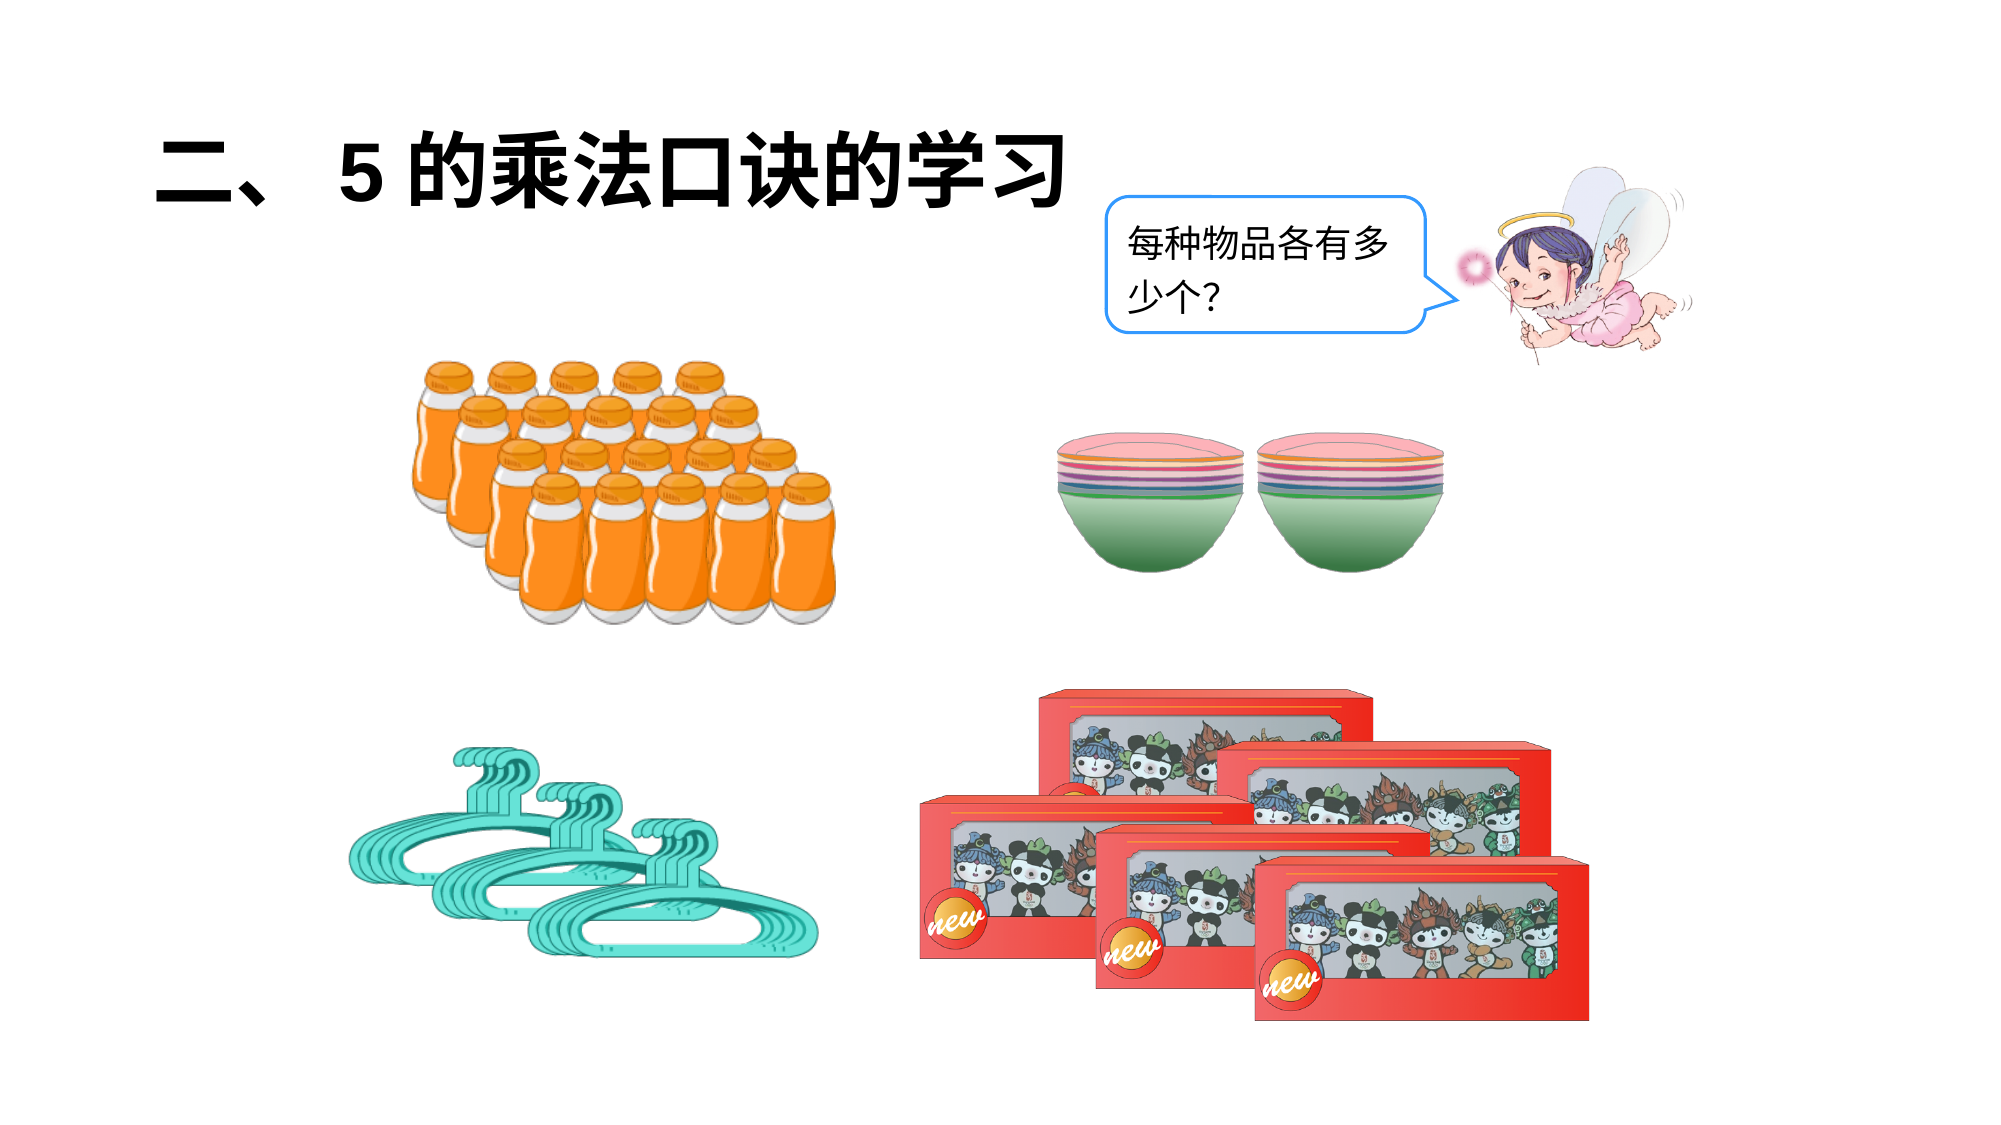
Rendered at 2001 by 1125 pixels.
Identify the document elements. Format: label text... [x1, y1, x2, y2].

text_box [254, 596, 895, 1125]
title 二、5的乘法口诀的学习 [137, 59, 1863, 278]
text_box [1106, 160, 1699, 371]
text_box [258, 141, 965, 858]
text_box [977, 278, 1543, 644]
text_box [917, 683, 1592, 1024]
